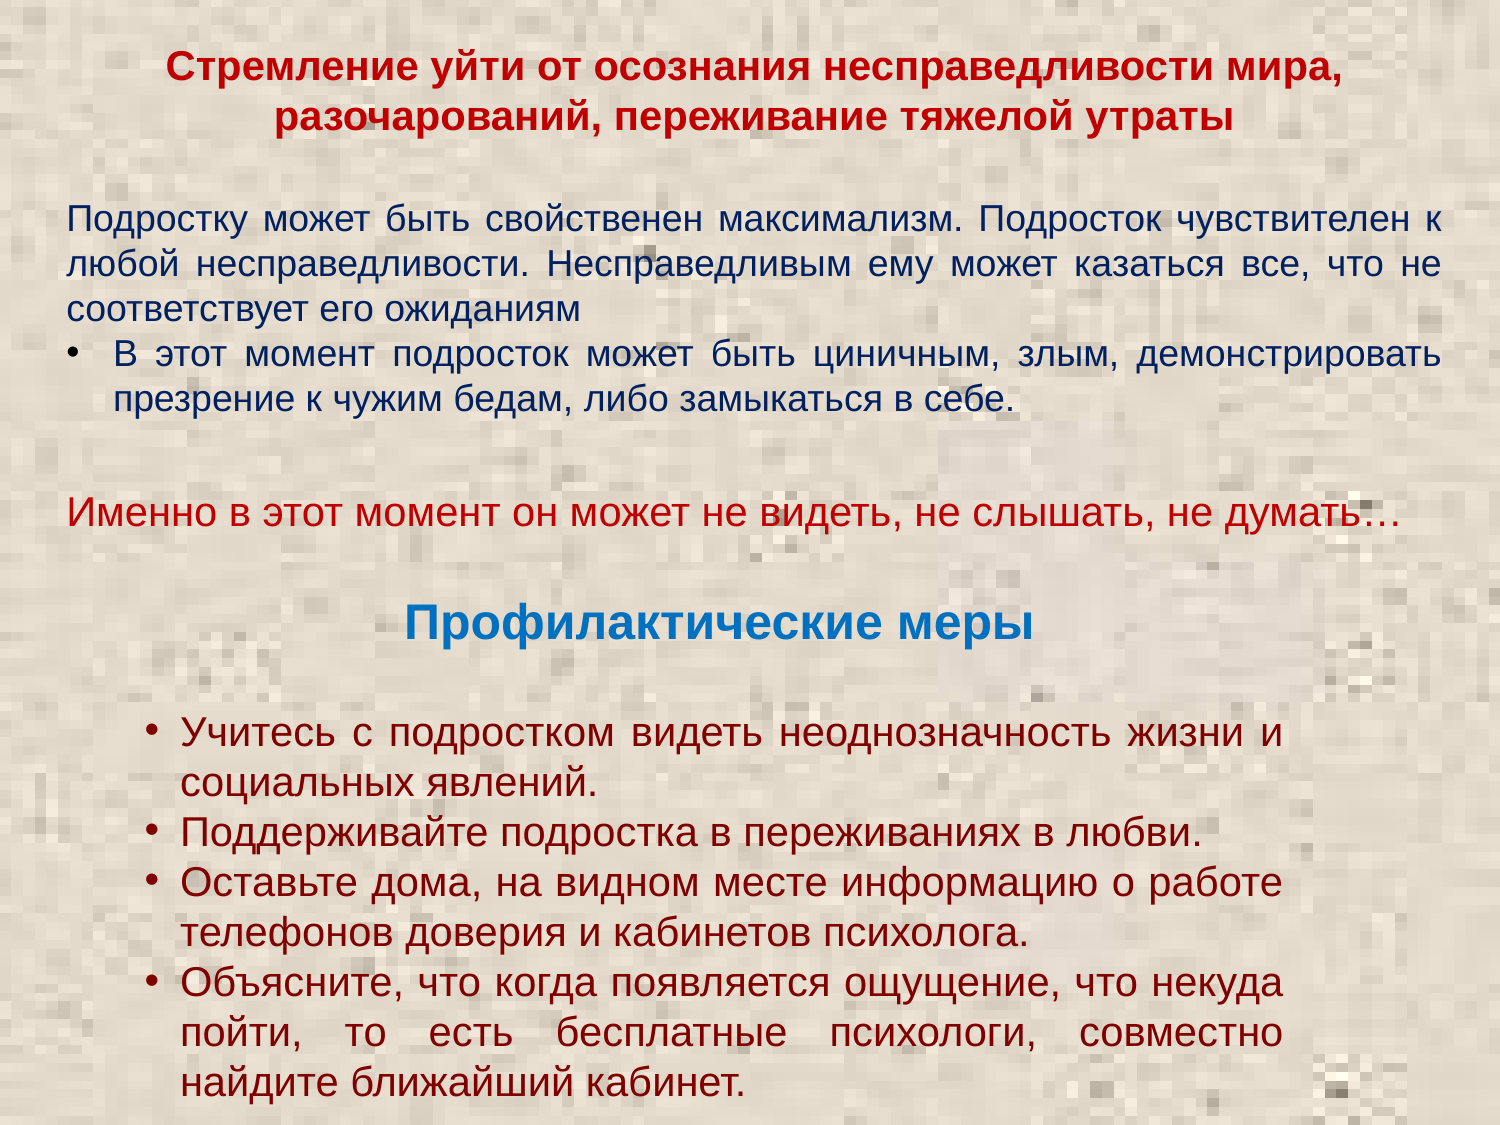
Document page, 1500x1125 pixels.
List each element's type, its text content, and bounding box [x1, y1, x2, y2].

picture [0, 0, 1500, 1125]
text_box Стремление уйти от осознания несправедливости мира, разочарований, переживание тяжелой утраты [51, 31, 1458, 147]
text_box Профилактические меры [192, 582, 1261, 657]
text_box Именно в этот момент он может не видеть, не слышать, не думать… [51, 476, 1458, 542]
text_box Подростку может быть свойственен максимализм. Подросток чувствителен к любой несправедливости. Несправедливым ему может казаться все, что не соответствует его ожиданиям В этот момент подросток может быть циничным, злым, демонстрировать презрение к чужим бедам, либо замыкаться в себе. [51, 186, 1458, 462]
text_box Учитесь с подростком видеть неоднозначность жизни и социальных явлений. Поддерживайте подростка в переживаниях в любви. Оставьте дома, на видном месте информацию о работе телефонов доверия и кабинетов психолога. Объясните, что когда появляется ощущение, что некуда пойти, то есть бесплатные психологи, совместно найдите ближайший кабинет. [129, 697, 1299, 1125]
